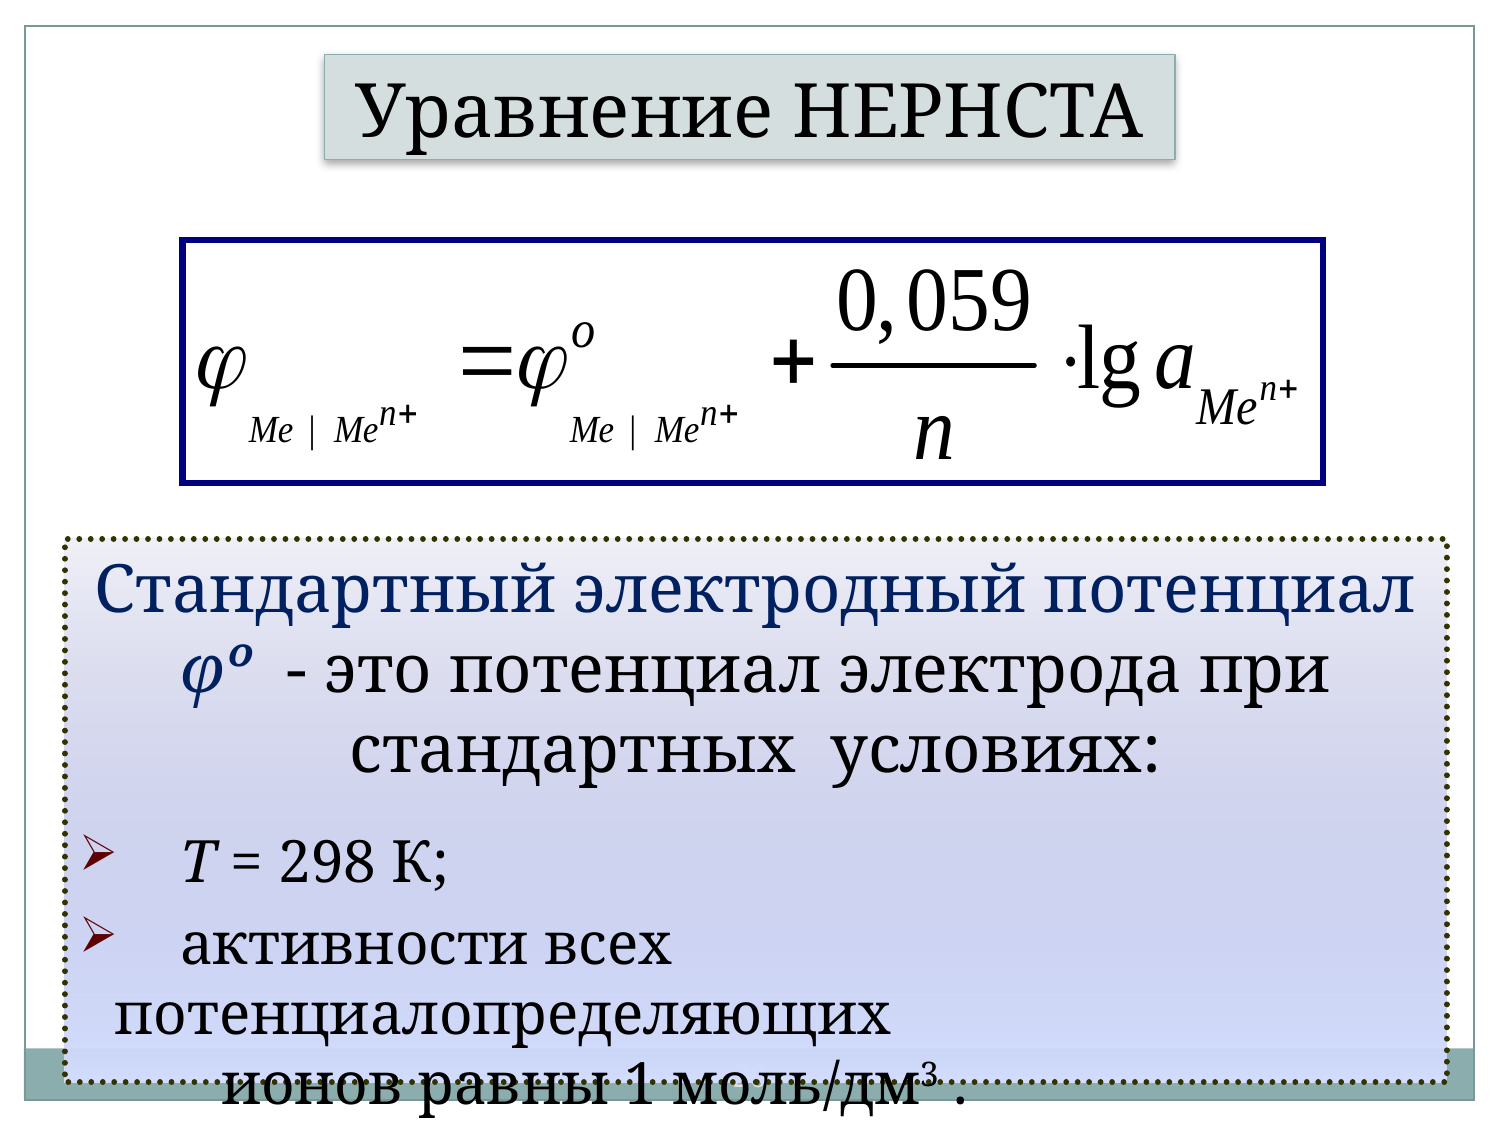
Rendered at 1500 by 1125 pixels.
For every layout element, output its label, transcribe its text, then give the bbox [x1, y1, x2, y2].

text_box Уравнение НЕРНСТА [324, 54, 1176, 160]
slide_number 20 [699, 1083, 800, 1110]
text_box Стандартный электродный потенциал φº - это потенциал электрода при стандартных условиях: Т = 298 К; активности всех потенциалопределяющих ионов равны 1 моль/дм3 . [64, 538, 1447, 1083]
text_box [185, 243, 1321, 480]
